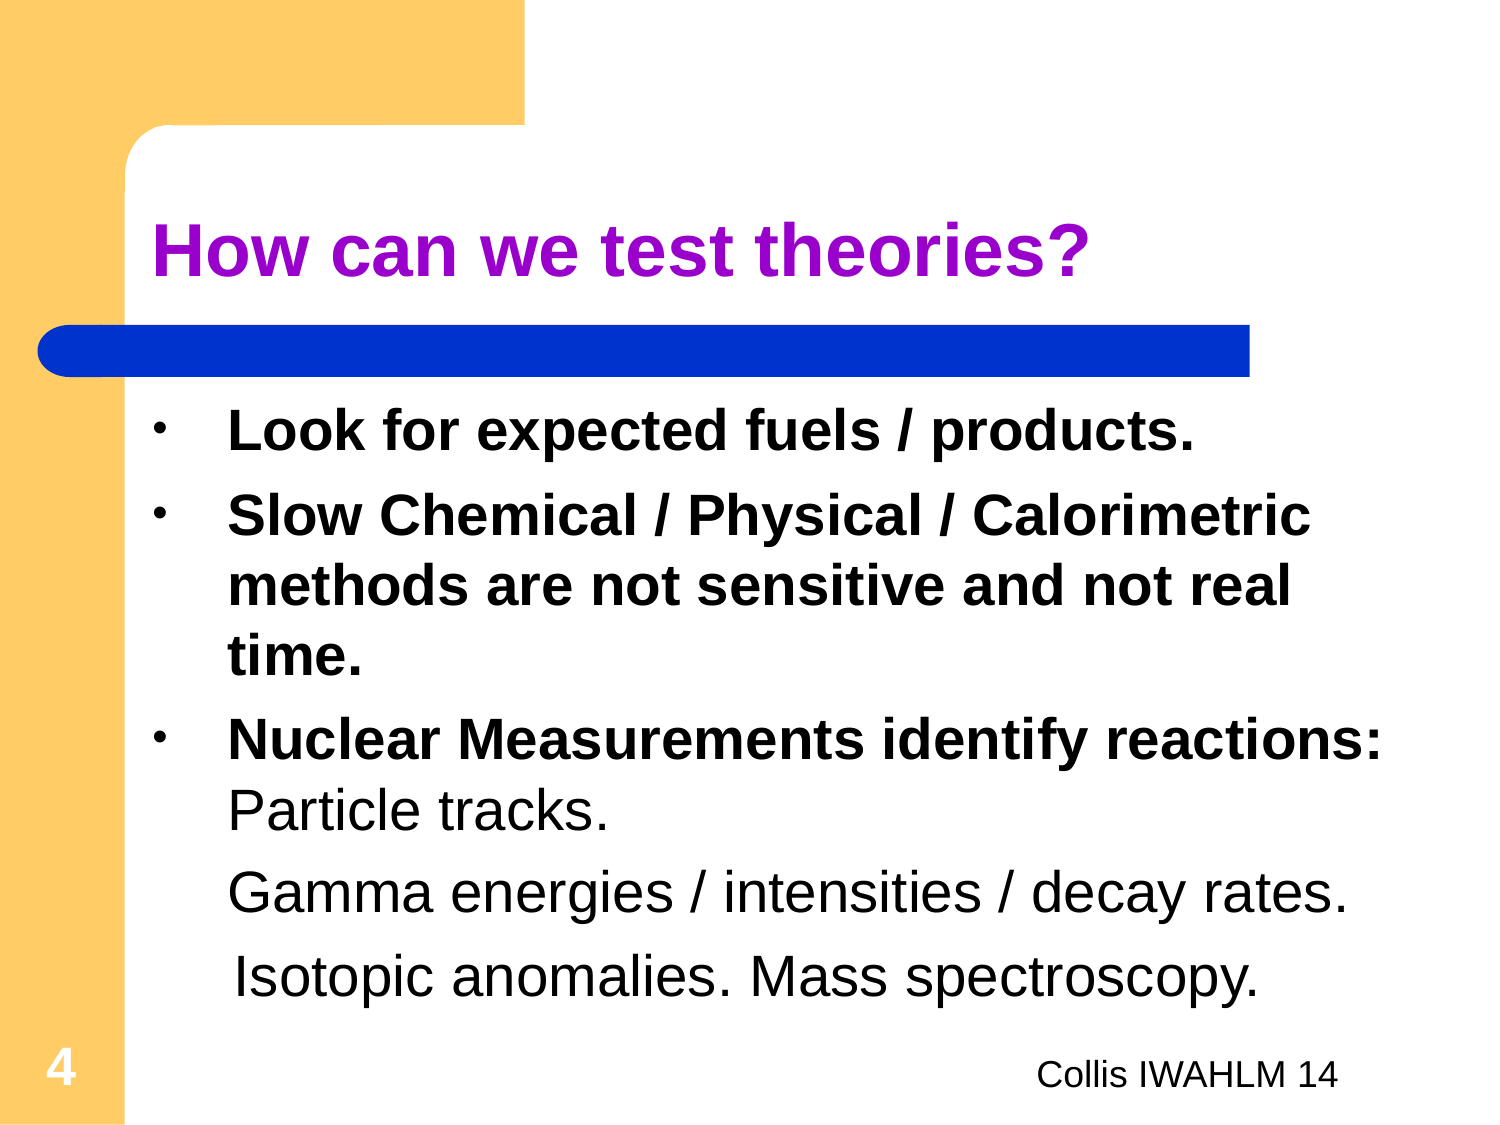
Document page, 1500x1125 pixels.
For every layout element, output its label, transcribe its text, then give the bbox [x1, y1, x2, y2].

text_box Look for expected fuels / products. Slow Chemical / Physical / Calorimetric methods are not sensitive and not real time. Nuclear Measurements identify reactions: Particle tracks. Gamma energies / intensities / decay rates. Isotopic anomalies. Mass spectroscopy. [137, 300, 1447, 1064]
text_box How can we test theories? [136, 136, 1413, 301]
footer Collis IWAHLM 14 [949, 1024, 1426, 1103]
text_box 4 [13, 1023, 111, 1105]
